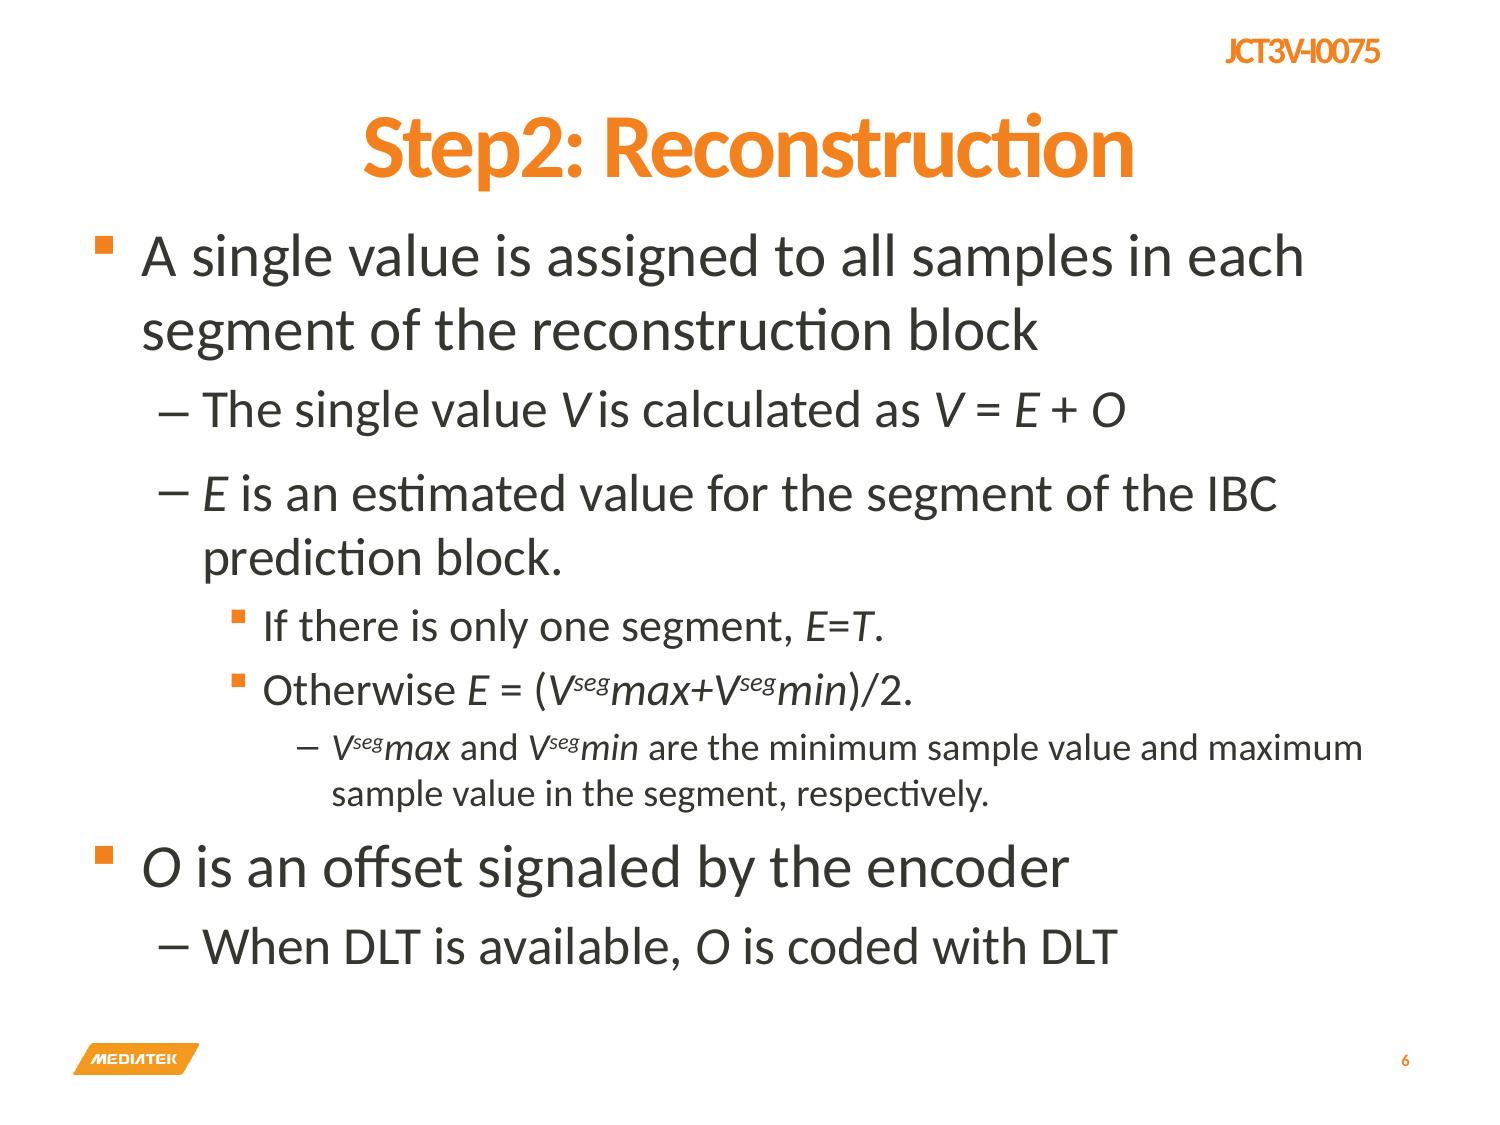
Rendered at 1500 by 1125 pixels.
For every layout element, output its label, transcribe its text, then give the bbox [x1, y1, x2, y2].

list A single value is assigned to all samples in each segment of the reconstruction block The single value V is calculated as V = E + O E is an estimated value for the segment of the IBC prediction block. If there is only one segment, E=T. Otherwise E = (Vsegmax+Vsegmin)/2. Vsegmax and Vsegmin are the minimum sample value and maximum sample value in the segment, respectively. O is an offset signaled by the encoder When DLT is available, O is coded with DLT [75, 208, 1425, 990]
title Step2: Reconstruction [75, 99, 1425, 208]
slide_number 6 [1251, 1029, 1425, 1090]
picture [73, 1043, 199, 1075]
